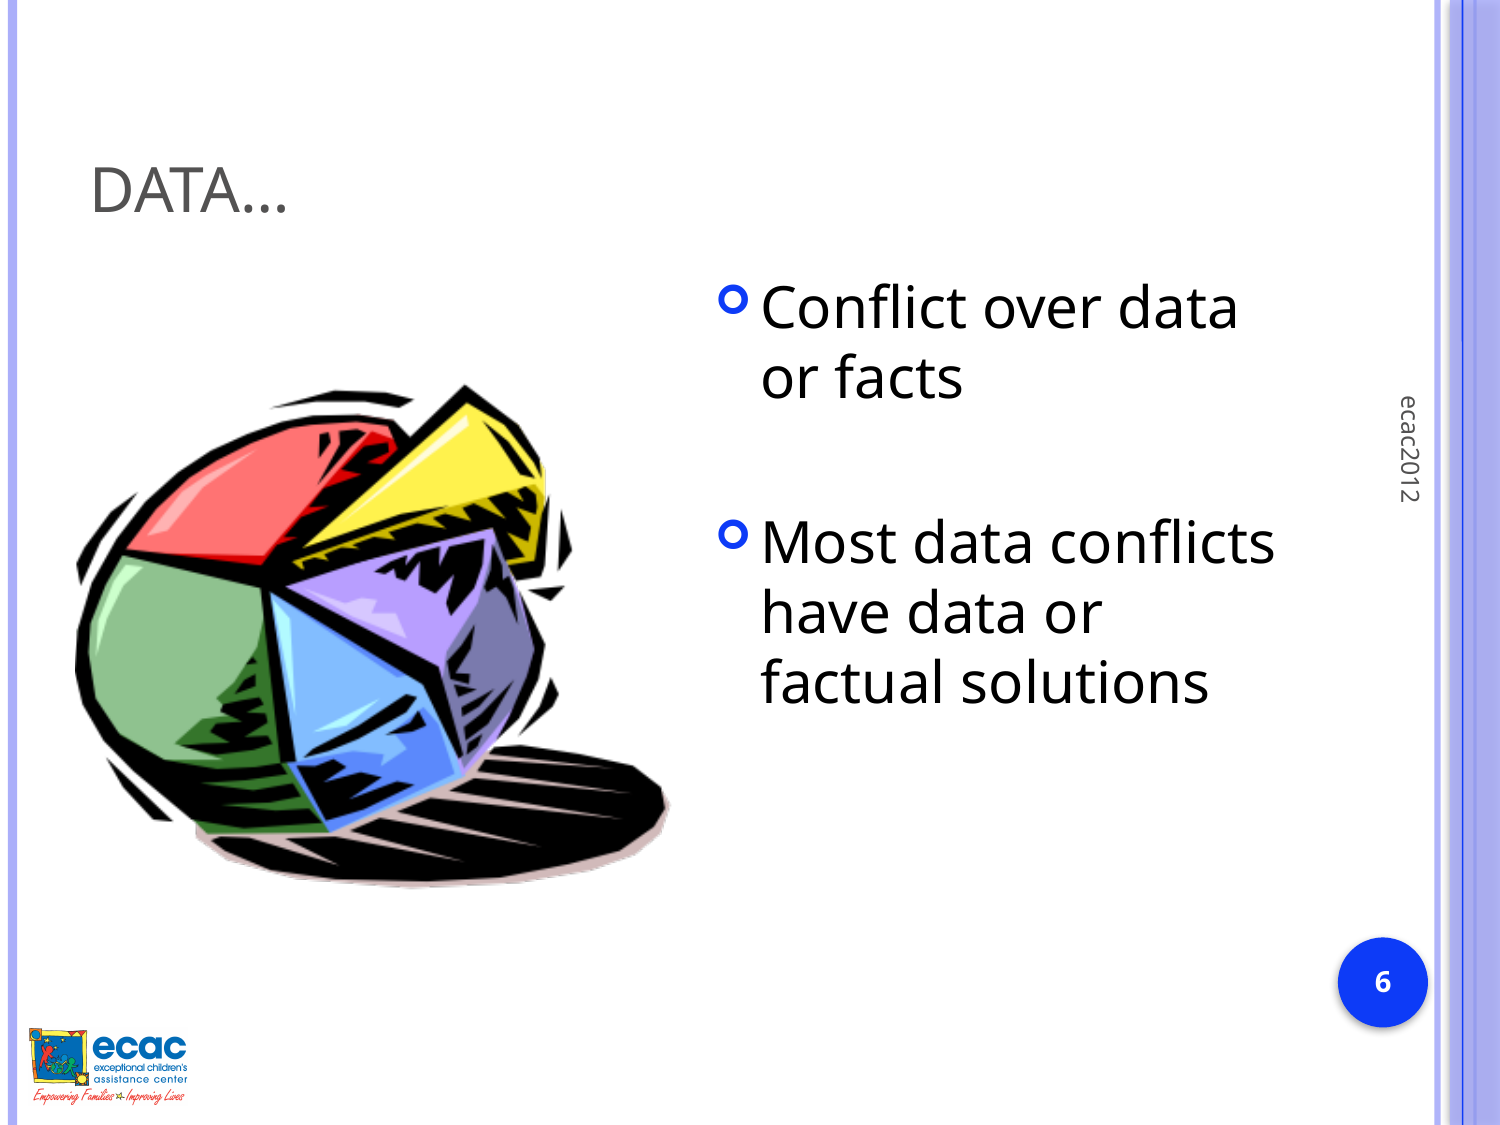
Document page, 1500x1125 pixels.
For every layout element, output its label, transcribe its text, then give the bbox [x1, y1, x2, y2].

slide_number 6 [1333, 940, 1434, 1027]
list Conflict over data or facts Most data conflicts have data or factual solutions [700, 262, 1301, 1013]
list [74, 381, 676, 894]
footer ecac2012 [1379, 380, 1440, 906]
picture [28, 1027, 188, 1106]
title Data… [75, 45, 1300, 233]
